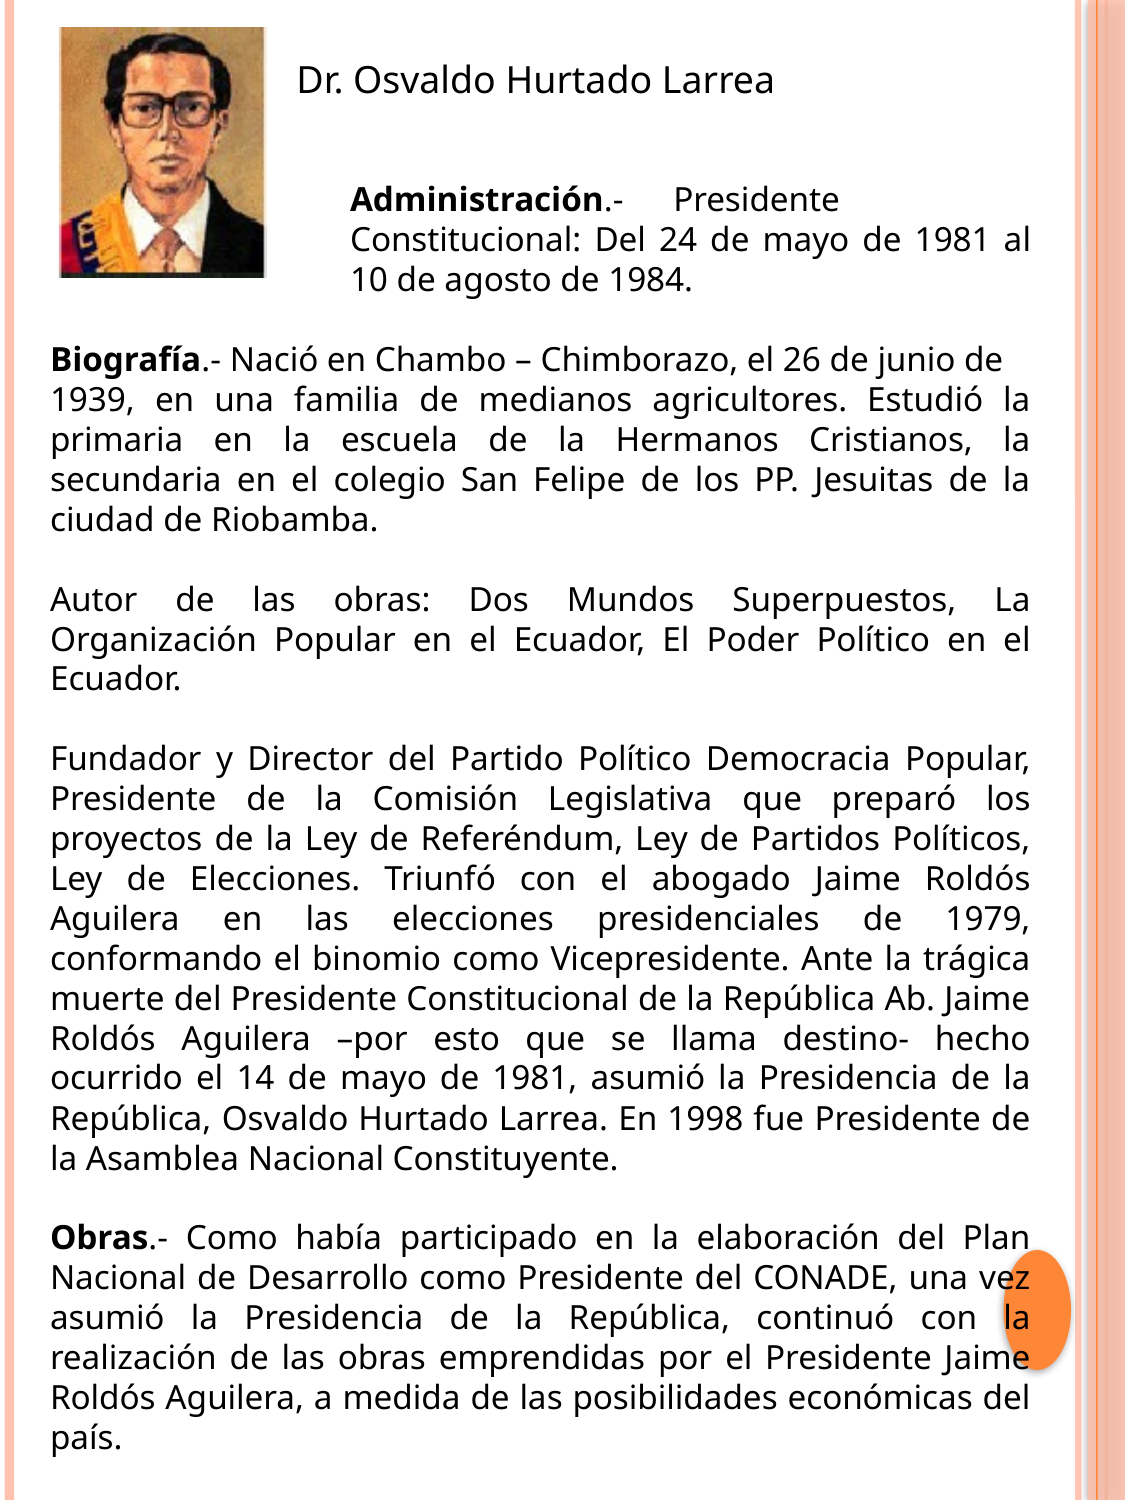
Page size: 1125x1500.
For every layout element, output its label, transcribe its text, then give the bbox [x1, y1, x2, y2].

picture [58, 26, 268, 278]
text_box Dr. Osvaldo Hurtado Larrea [281, 49, 801, 109]
text_box Administración.- Presidente Constitucional: Del 24 de mayo de 1981 al 10 de agosto de 1984. Biografía.- Nació en Chambo – Chimborazo, el 26 de junio de 1939, en una familia de medianos agricultores. Estudió la primaria en la escuela de la Hermanos Cristianos, la secundaria en el colegio San Felipe de los PP. Jesuitas de la ciudad de Riobamba. Autor de las obras: Dos Mundos Superpuestos, La Organización Popular en el Ecuador, El Poder Político en el Ecuador. Fundador y Director del Partido Político Democracia Popular, Presidente de la Comisión Legislativa que preparó los proyectos de la Ley de Referéndum, Ley de Partidos Políticos, Ley de Elecciones. Triunfó con el abogado Jaime Roldós Aguilera en las elecciones presidenciales de 1979, conformando el binomio como Vicepresidente. Ante la trágica muerte del Presidente Constitucional de la República Ab. Jaime Roldós Aguilera –por esto que se llama destino- hecho ocurrido el 14 de mayo de 1981, asumió la Presidencia de la República, Osvaldo Hurtado Larrea. En 1998 fue Presidente de la Asamblea Nacional Constituyente. Obras.- Como había participado en la elaboración del Plan Nacional de Desarrollo como Presidente del CONADE, una vez asumió la Presidencia de la República, continuó con la realización de las obras emprendidas por el Presidente Jaime Roldós Aguilera, a medida de las posibilidades económicas del país. [35, 171, 1047, 1464]
